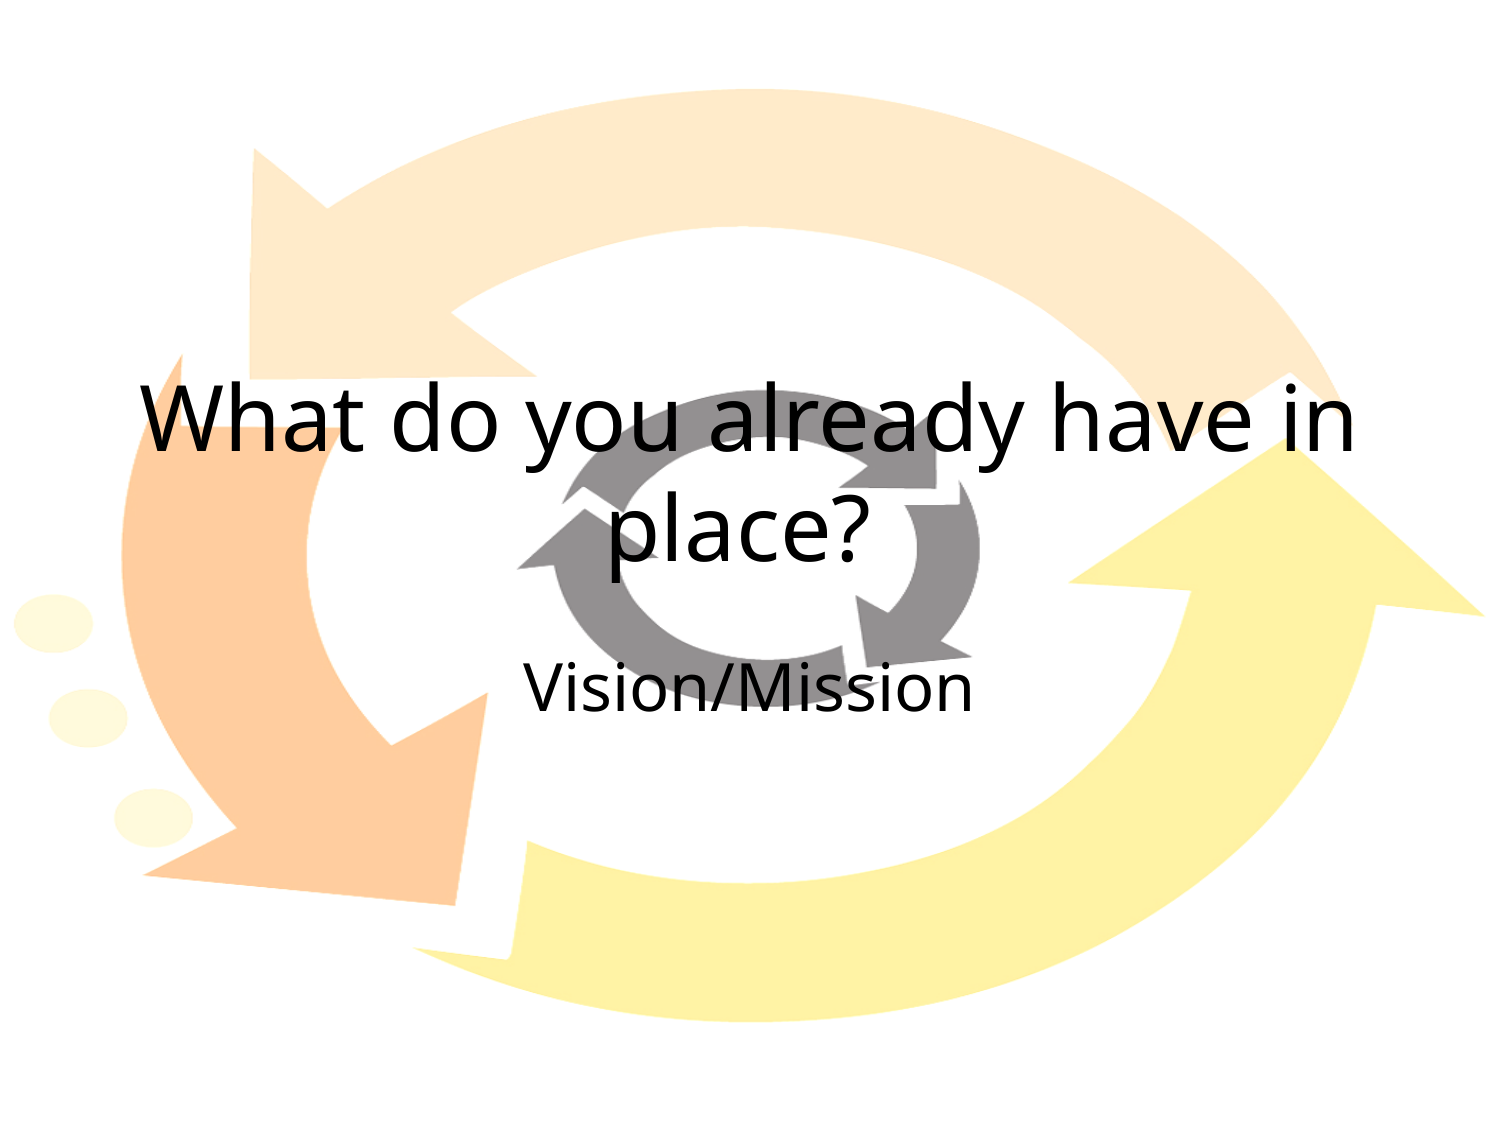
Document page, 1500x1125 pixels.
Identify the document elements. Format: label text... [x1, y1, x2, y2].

subtitle Vision/Mission [224, 637, 1276, 926]
title What do you already have in place? [112, 349, 1388, 591]
